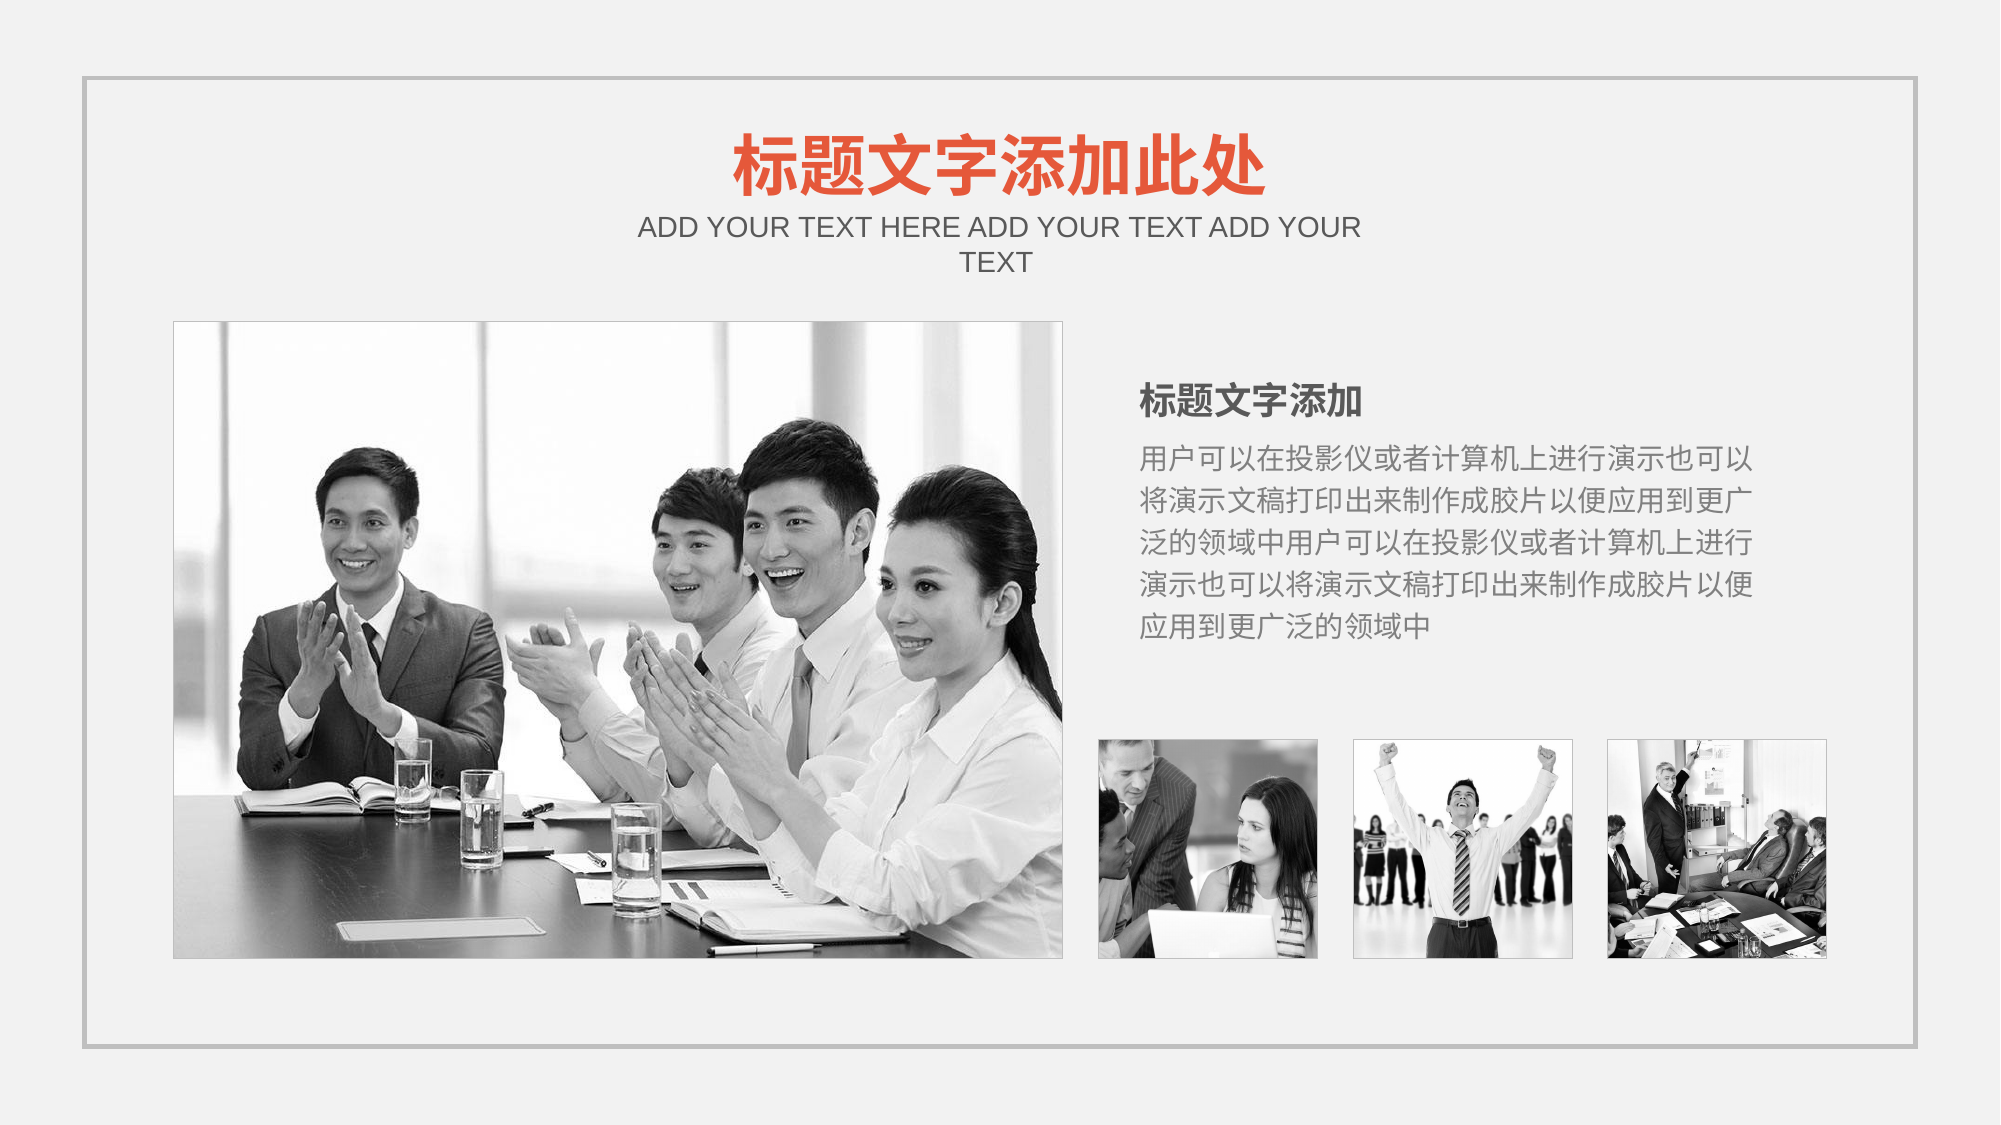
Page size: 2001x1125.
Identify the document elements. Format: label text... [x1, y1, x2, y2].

picture [1352, 739, 1573, 959]
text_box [1124, 360, 1791, 654]
picture [173, 321, 1063, 959]
text_box 标题文字添加此处 [718, 116, 1282, 201]
picture [1098, 739, 1318, 959]
picture [1607, 739, 1827, 959]
text_box ADD YOUR TEXT HERE ADD YOUR TEXT ADD YOUR TEXT [599, 201, 1401, 286]
